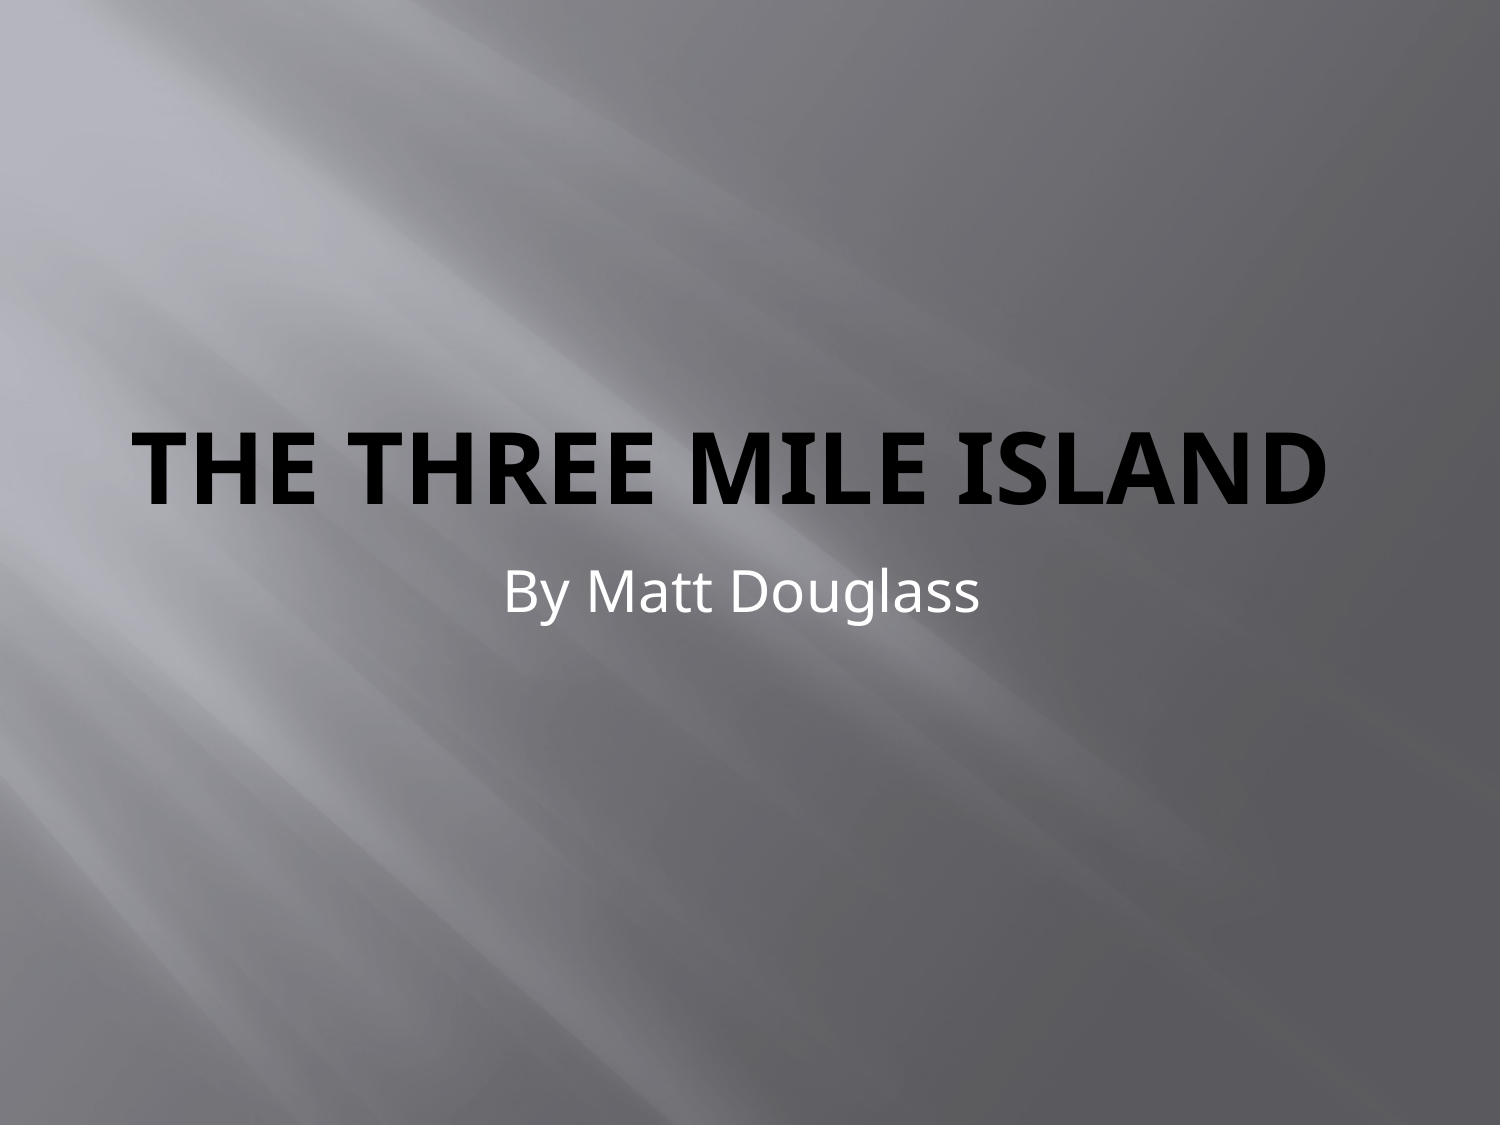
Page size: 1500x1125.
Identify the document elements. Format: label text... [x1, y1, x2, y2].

title The Three Mile Island [69, 224, 1420, 525]
subtitle By Matt Douglass [224, 546, 1276, 835]
